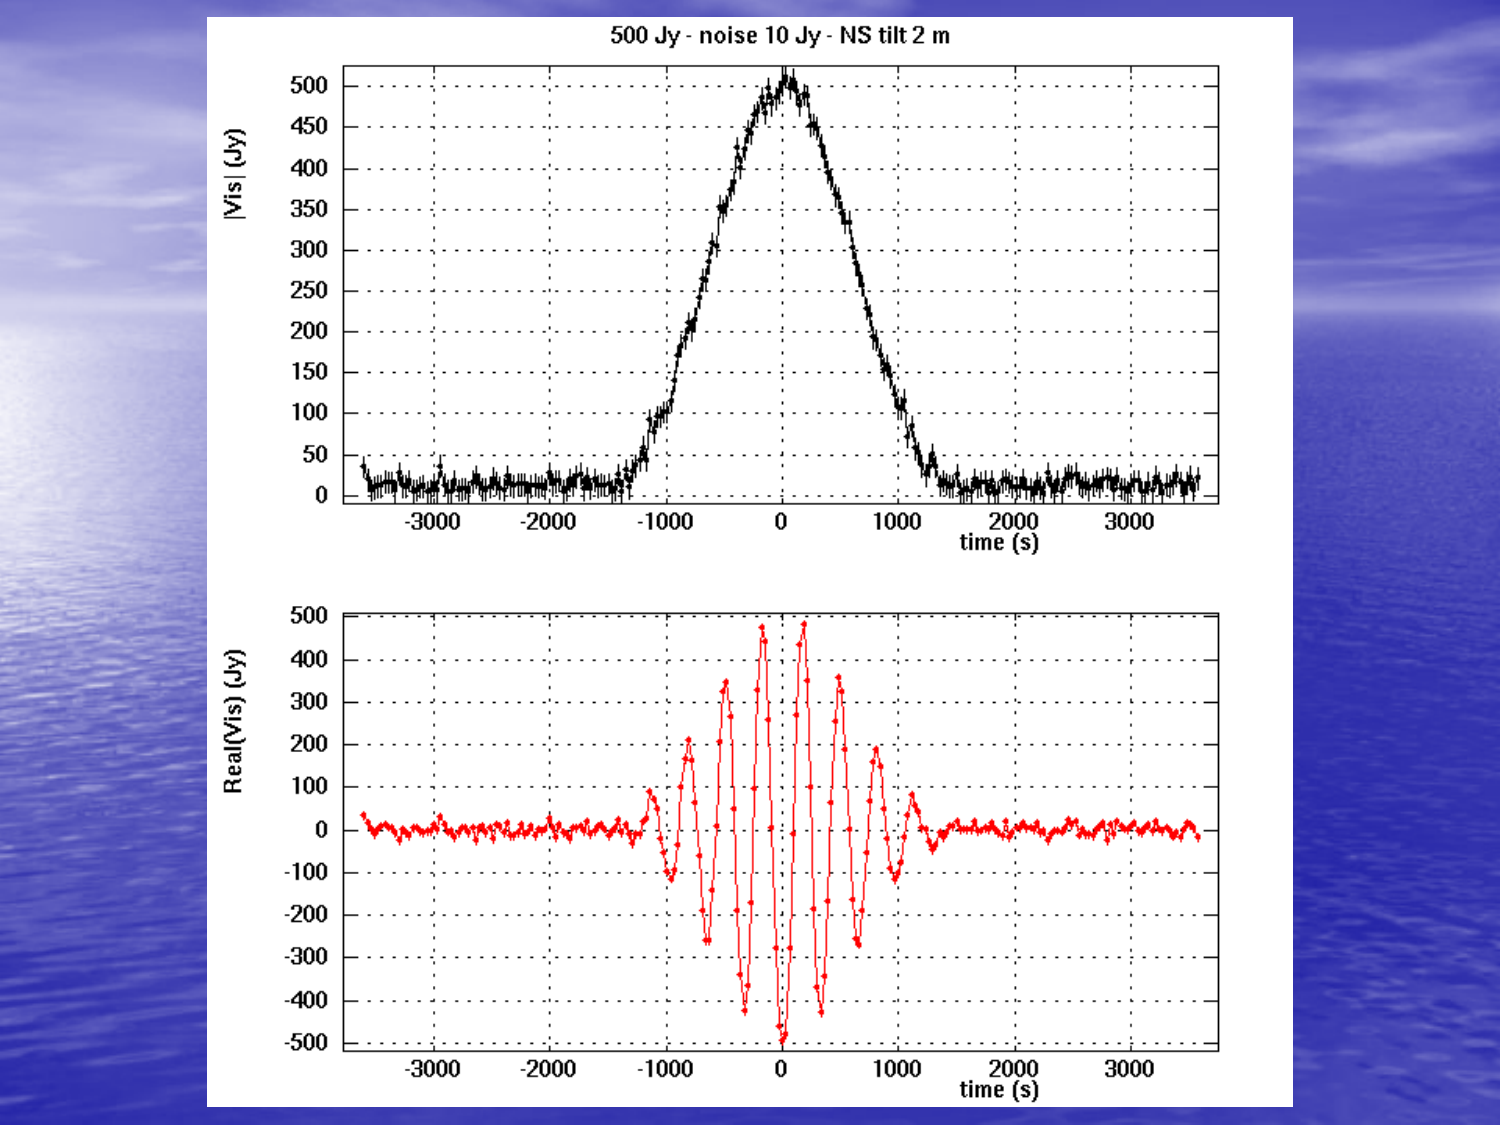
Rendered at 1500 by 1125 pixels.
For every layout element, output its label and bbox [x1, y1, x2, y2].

picture [206, 17, 1294, 1108]
